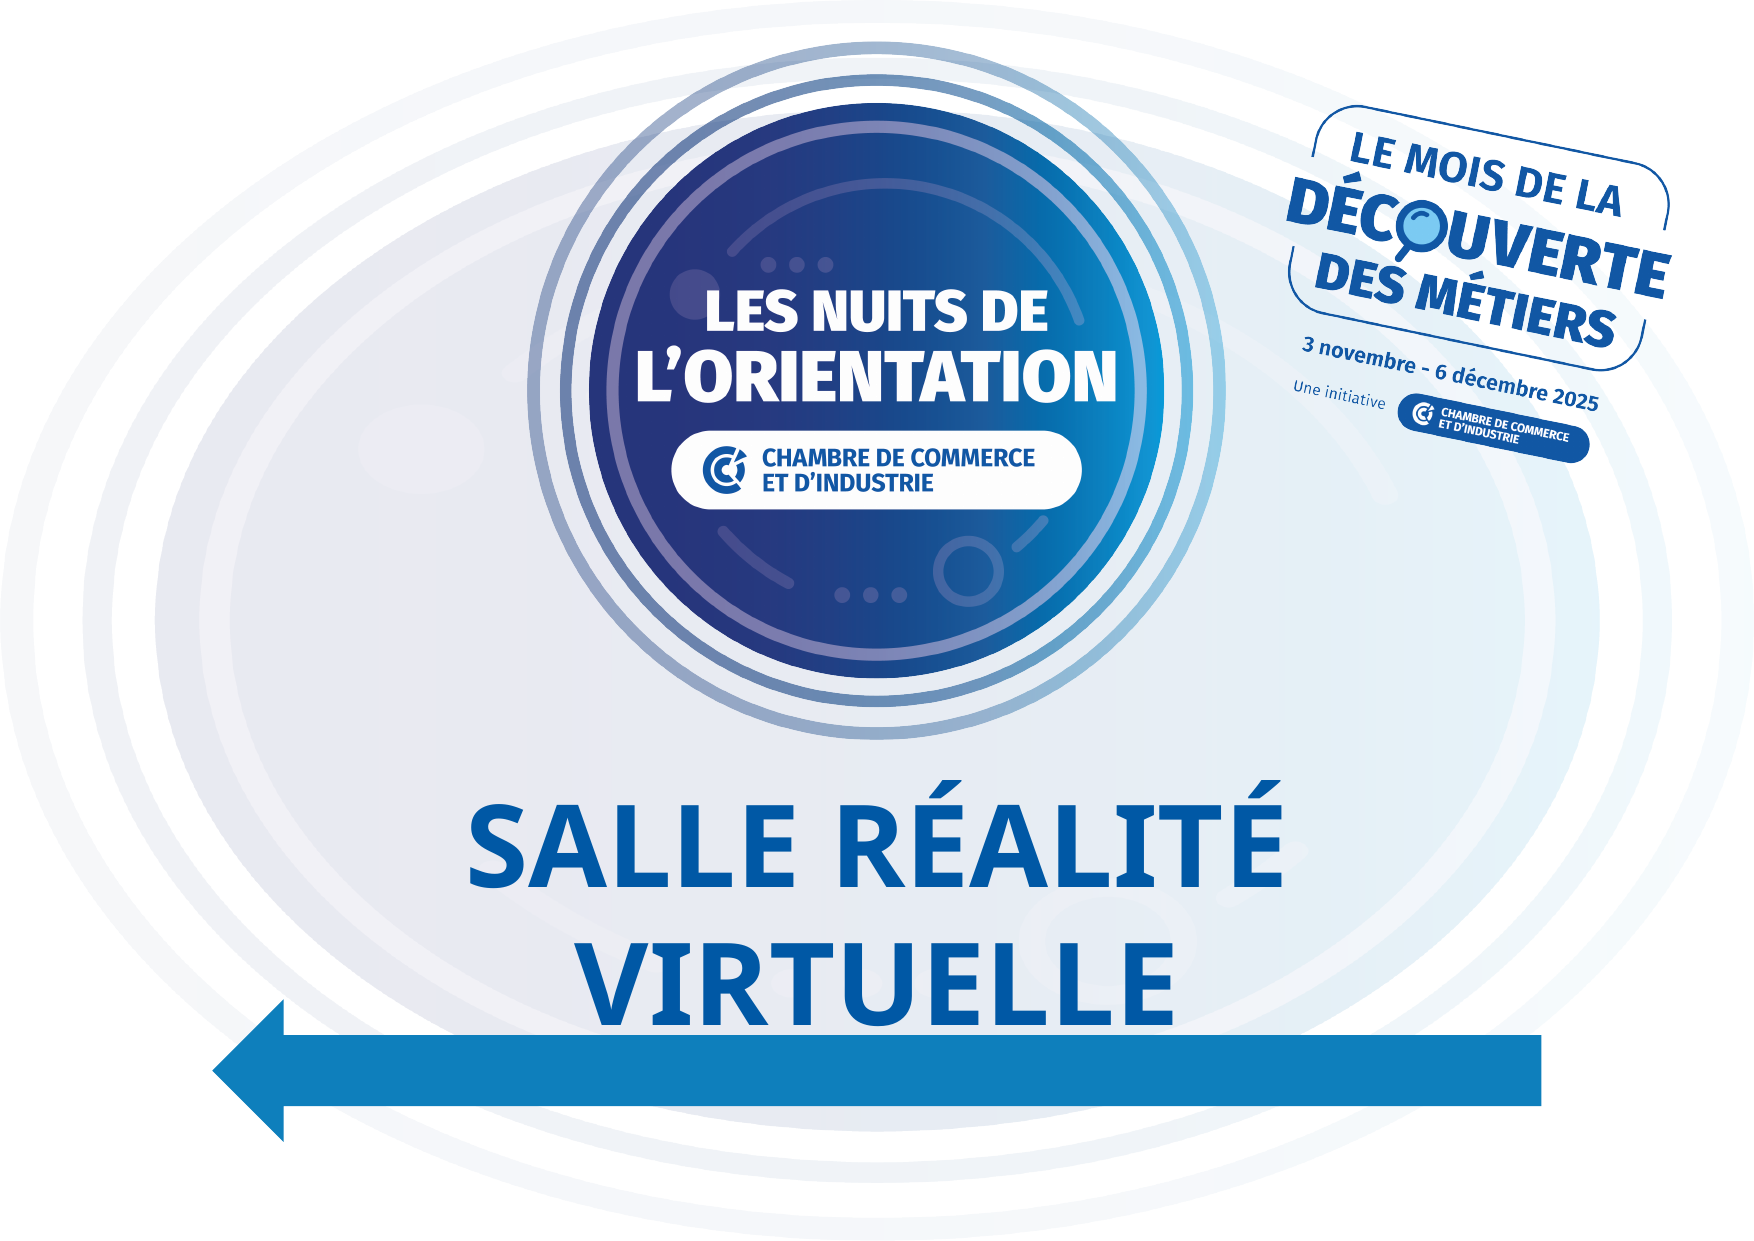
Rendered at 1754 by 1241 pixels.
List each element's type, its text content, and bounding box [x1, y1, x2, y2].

picture [527, 41, 1227, 740]
picture [1250, 95, 1688, 474]
text_box [210, 1056, 1543, 1145]
text_box SALLE RÉALITÉ VIRTUELLE [168, 765, 1586, 1056]
